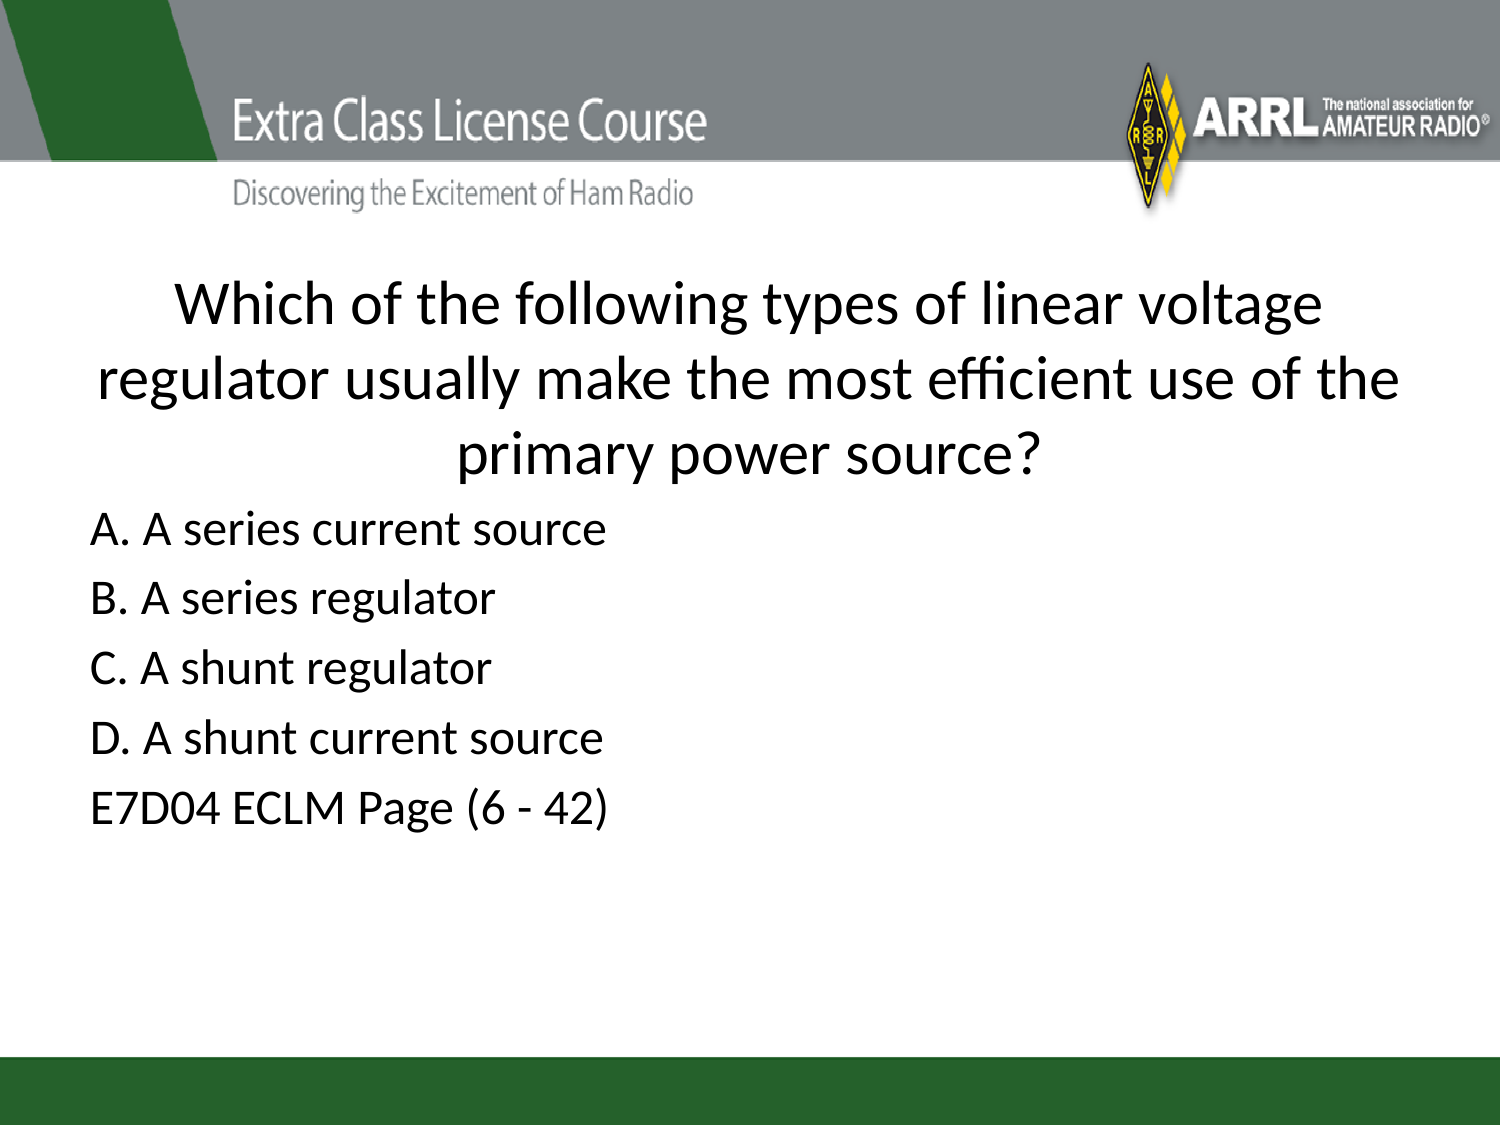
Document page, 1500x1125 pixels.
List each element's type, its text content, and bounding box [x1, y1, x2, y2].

picture [0, 0, 1500, 1125]
title Which of the following types of linear voltage regulator usually make the most efficient use of the primary power source? [75, 254, 1425, 435]
list A. A series current source B. A series regulator C. A shunt regulator D. A shunt current source E7D04 ECLM Page (6 - 42) [75, 487, 1425, 1005]
